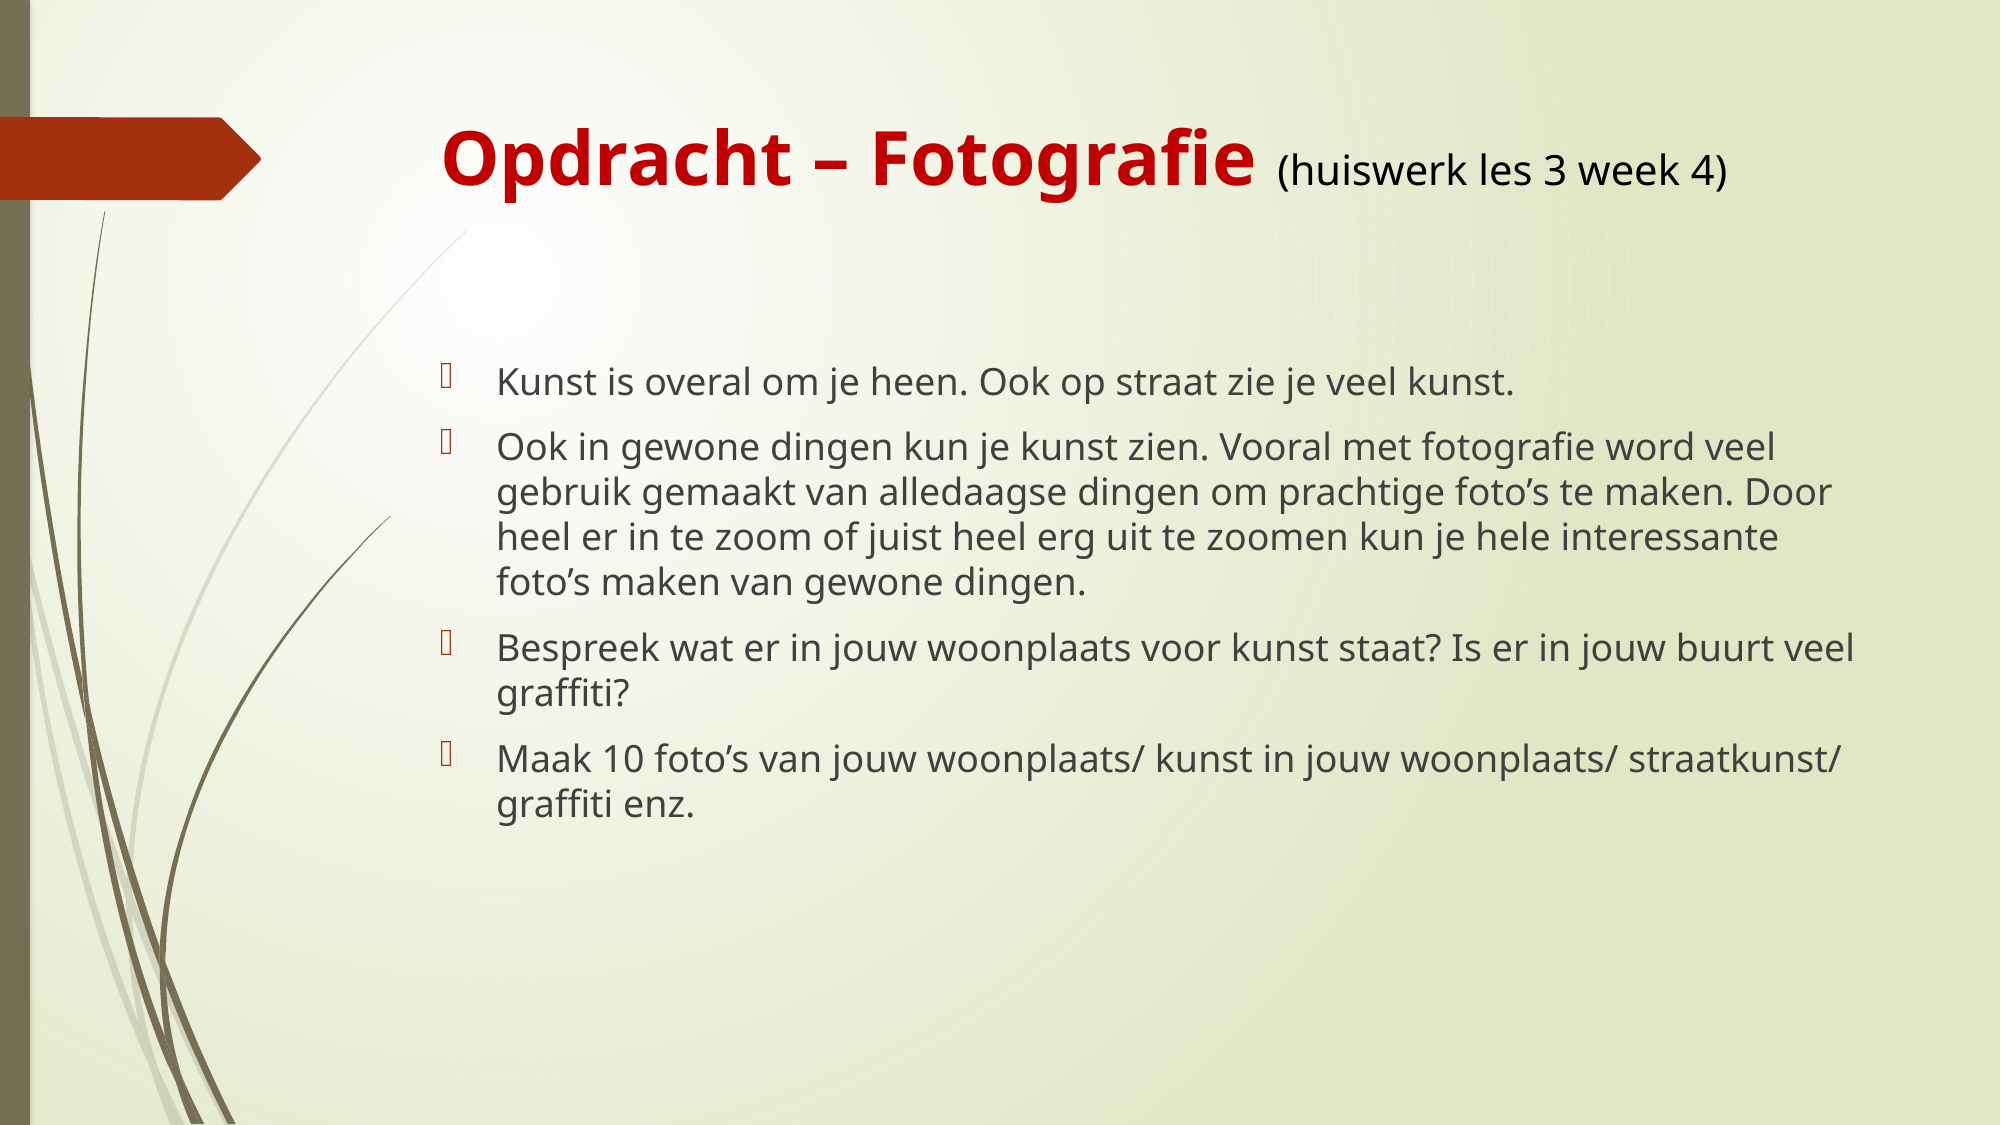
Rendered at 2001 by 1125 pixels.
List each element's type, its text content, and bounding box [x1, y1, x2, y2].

list Kunst is overal om je heen. Ook op straat zie je veel kunst. Ook in gewone dingen kun je kunst zien. Vooral met fotografie word veel gebruik gemaakt van alledaagse dingen om prachtige foto’s te maken. Door heel er in te zoom of juist heel erg uit te zoomen kun je hele interessante foto’s maken van gewone dingen. Bespreek wat er in jouw woonplaats voor kunst staat? Is er in jouw buurt veel graffiti? Maak 10 foto’s van jouw woonplaats/ kunst in jouw woonplaats/ straatkunst/ graffiti enz. [424, 350, 1888, 970]
title Opdracht – Fotografie (huiswerk les 3 week 4) [425, 102, 1888, 313]
